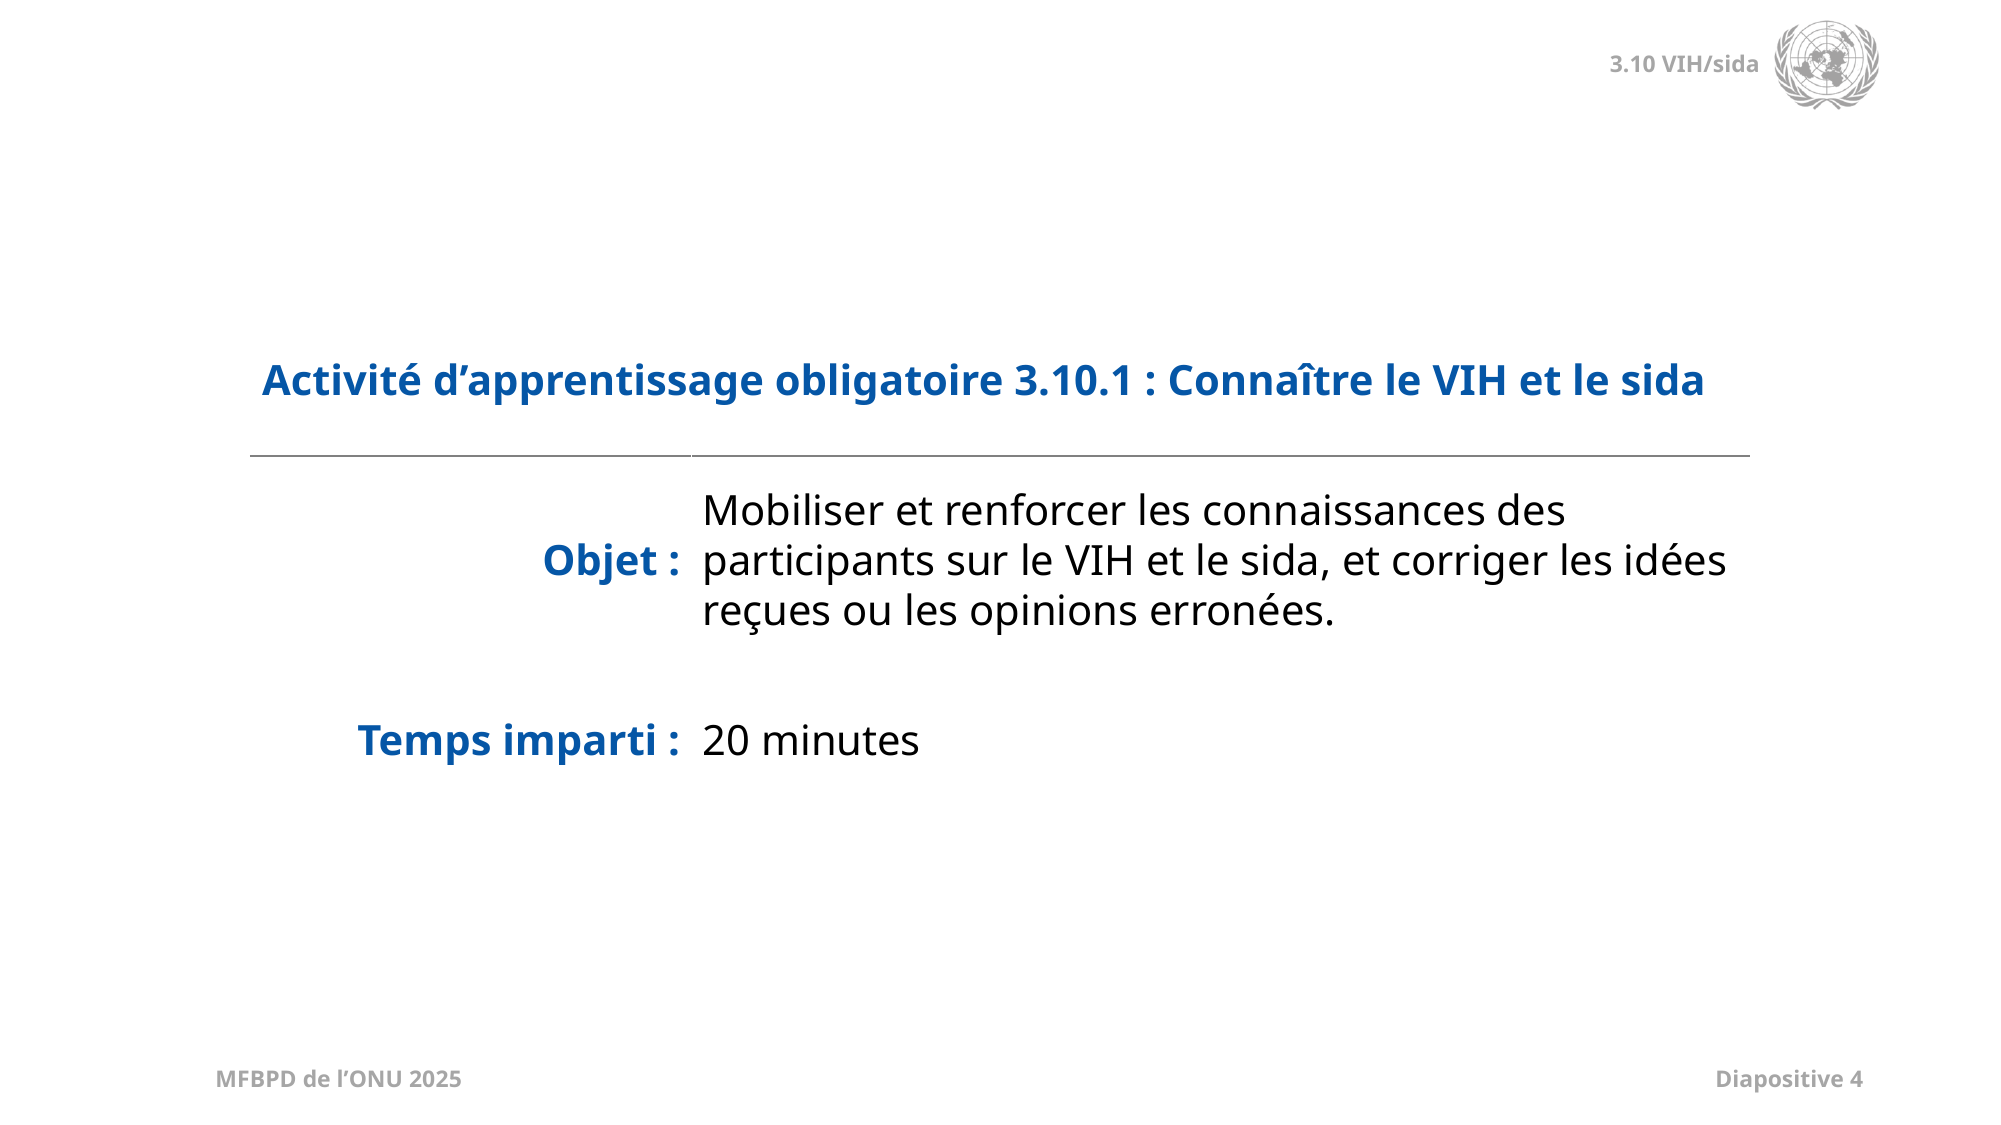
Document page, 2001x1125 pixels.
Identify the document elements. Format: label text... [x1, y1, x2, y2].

table_header Activité d’apprentissage obligatoire 3.10.1 : Connaître le VIH et le sida [252, 309, 1748, 455]
table_cell Objet : [252, 457, 691, 668]
table_cell Temps imparti : [252, 670, 691, 816]
table_cell Mobiliser et renforcer les connaissances des participants sur le VIH et le sida, et corriger les idées reçues ou les opinions erronées. [692, 457, 1748, 668]
table_cell 20 minutes [692, 670, 1748, 816]
